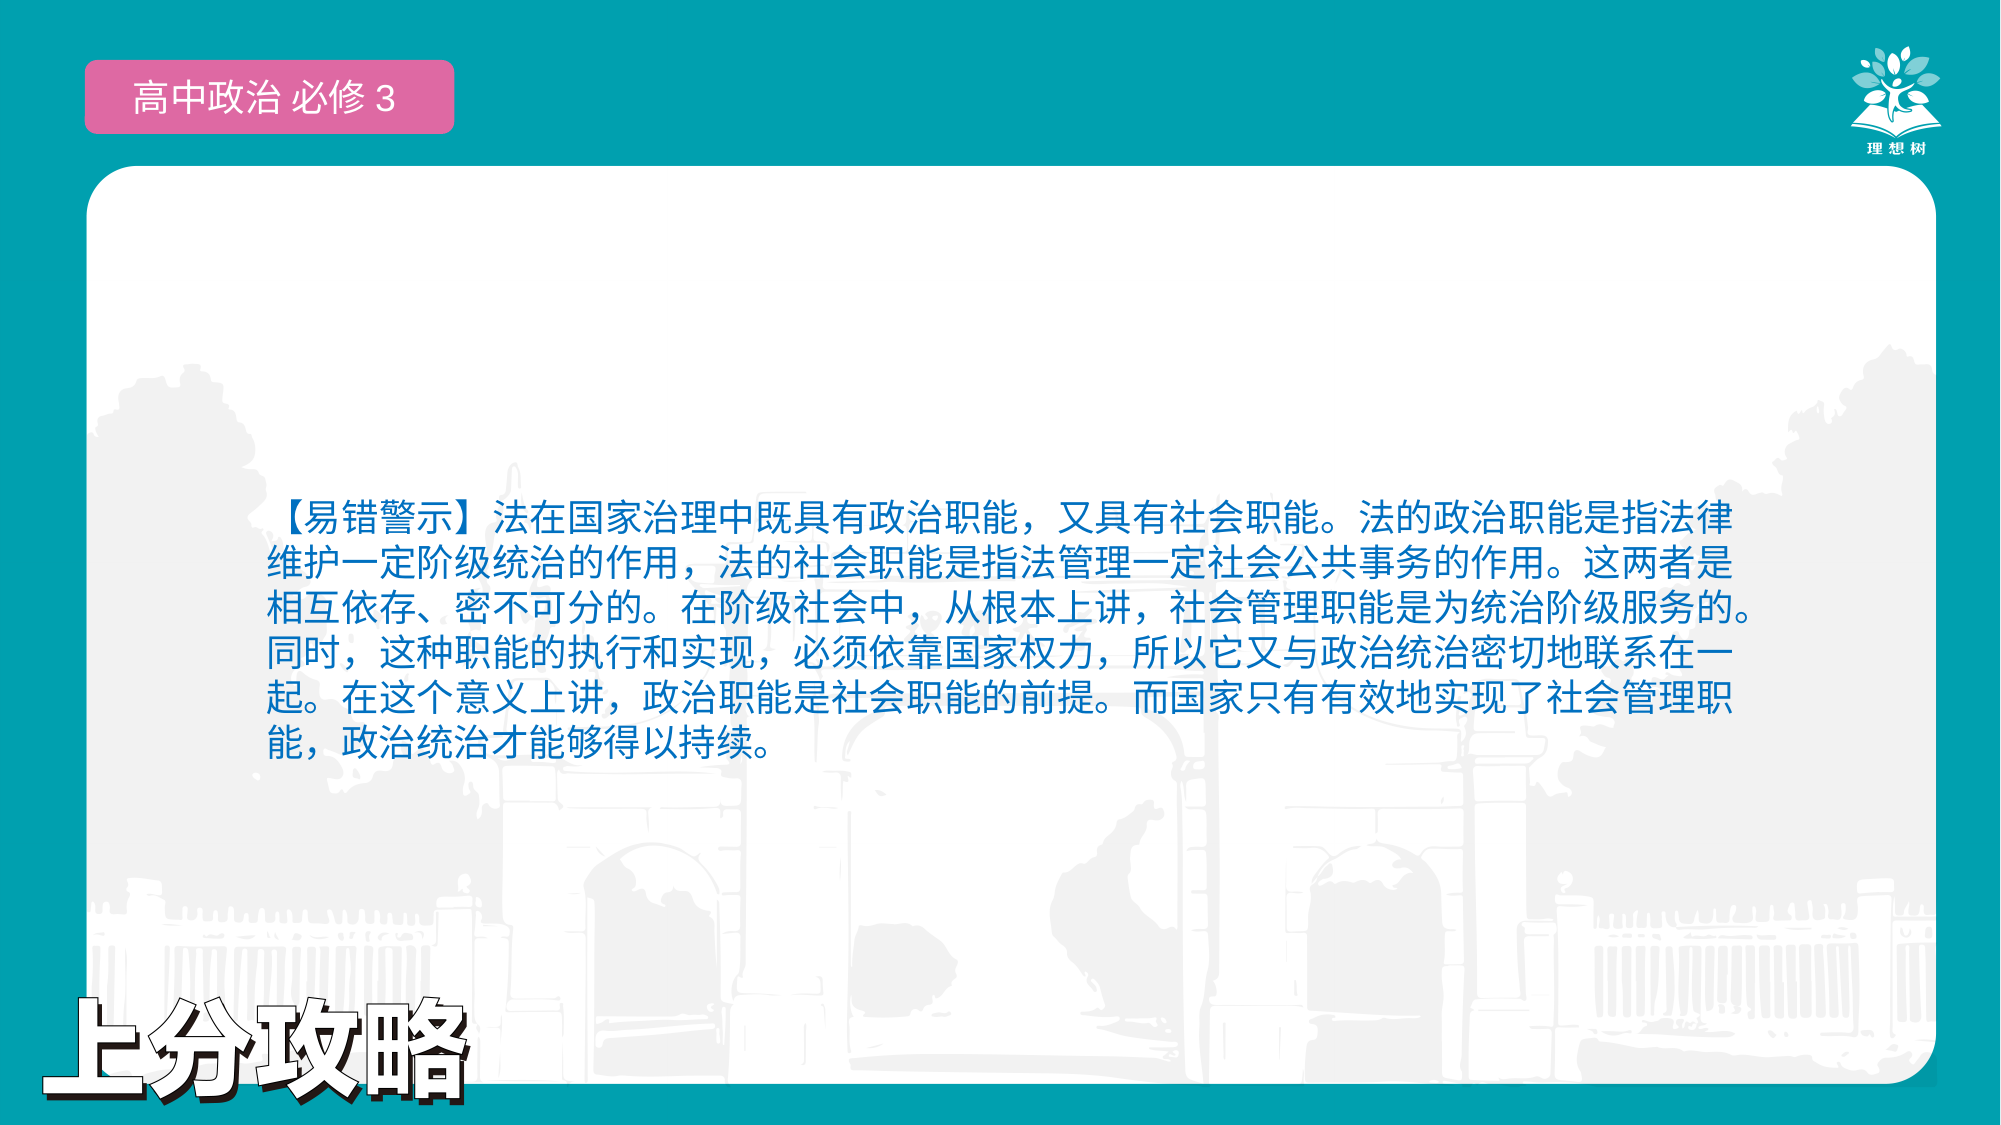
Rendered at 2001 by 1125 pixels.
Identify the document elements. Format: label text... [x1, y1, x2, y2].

picture [0, 0, 2001, 1125]
text_box 【易错警示】法在国家治理中既具有政治职能，又具有社会职能。法的政治职能是指法律维护一定阶级统治的作用，法的社会职能是指法管理一定社会公共事务的作用。这两者是相互依存、密不可分的。在阶级社会中，从根本上讲，社会管理职能是为统治阶级服务的。同时，这种职能的执行和实现，必须依靠国家权力，所以它又与政治统治密切地联系在一起。在这个意义上讲，政治职能是社会职能的前提。而国家只有有效地实现了社会管理职能，政治统治才能够得以持续。 [251, 486, 1749, 772]
text_box 高中政治 必修3 [83, 58, 456, 135]
